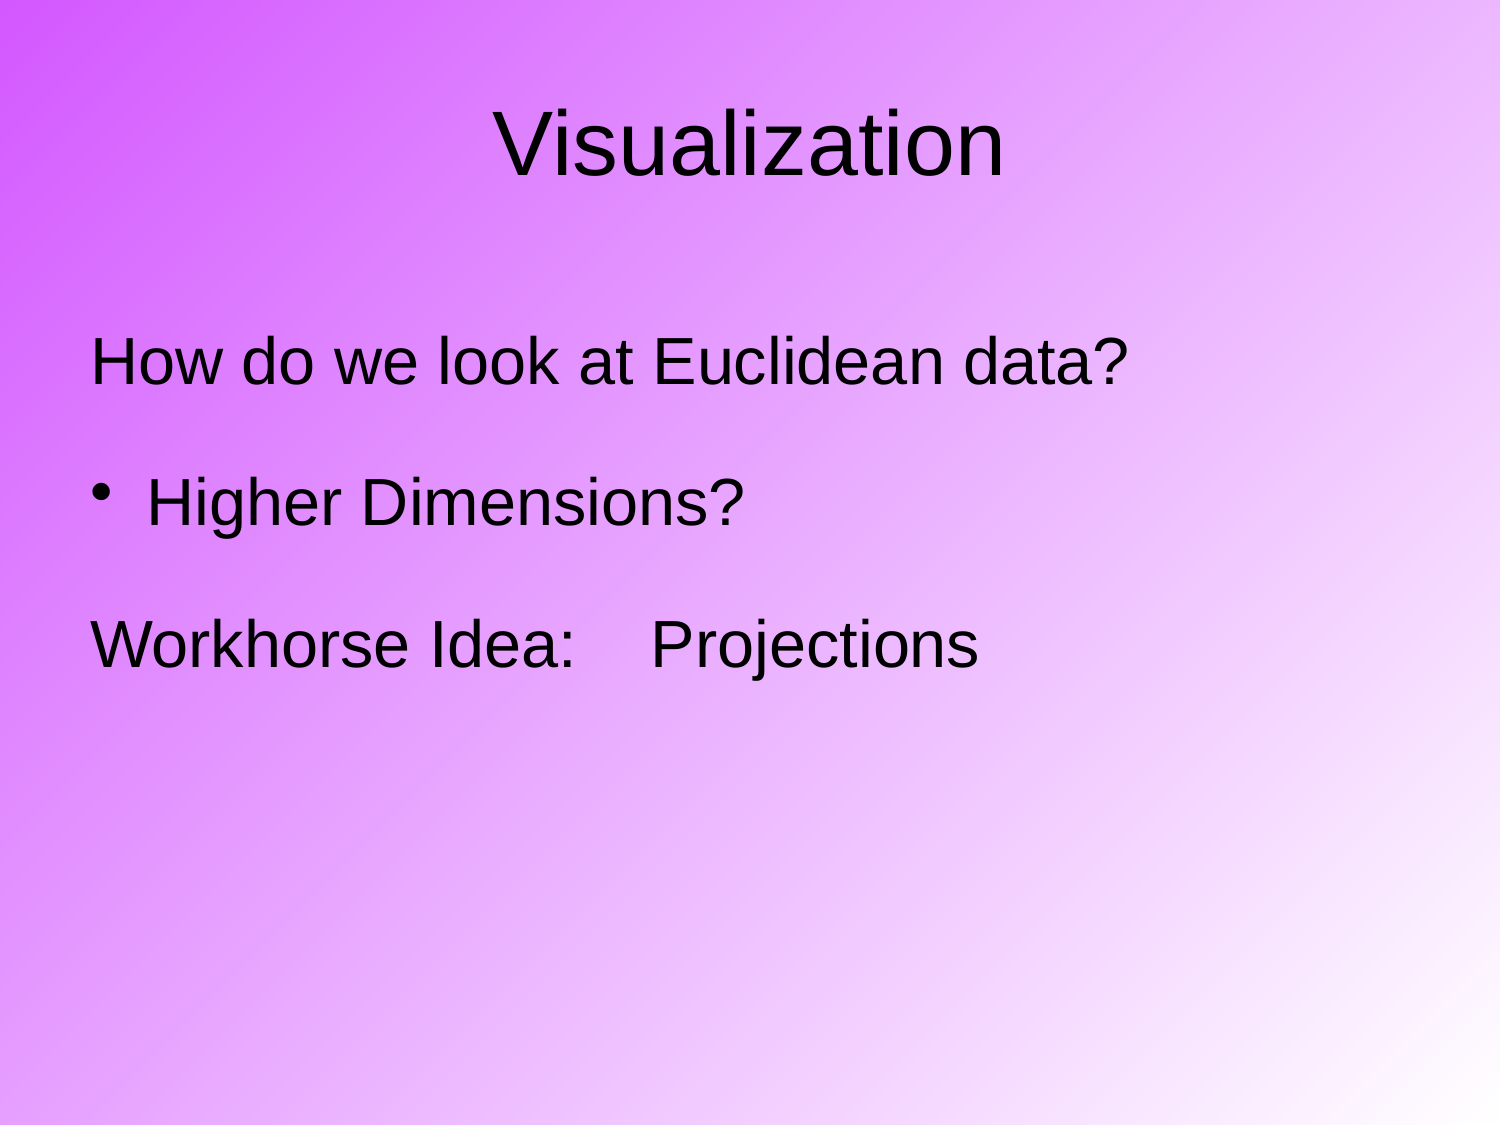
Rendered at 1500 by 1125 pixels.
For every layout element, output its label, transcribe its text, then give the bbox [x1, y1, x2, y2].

title Visualization [75, 45, 1425, 233]
list How do we look at Euclidean data? Higher Dimensions? Workhorse Idea: Projections [75, 262, 1413, 1005]
